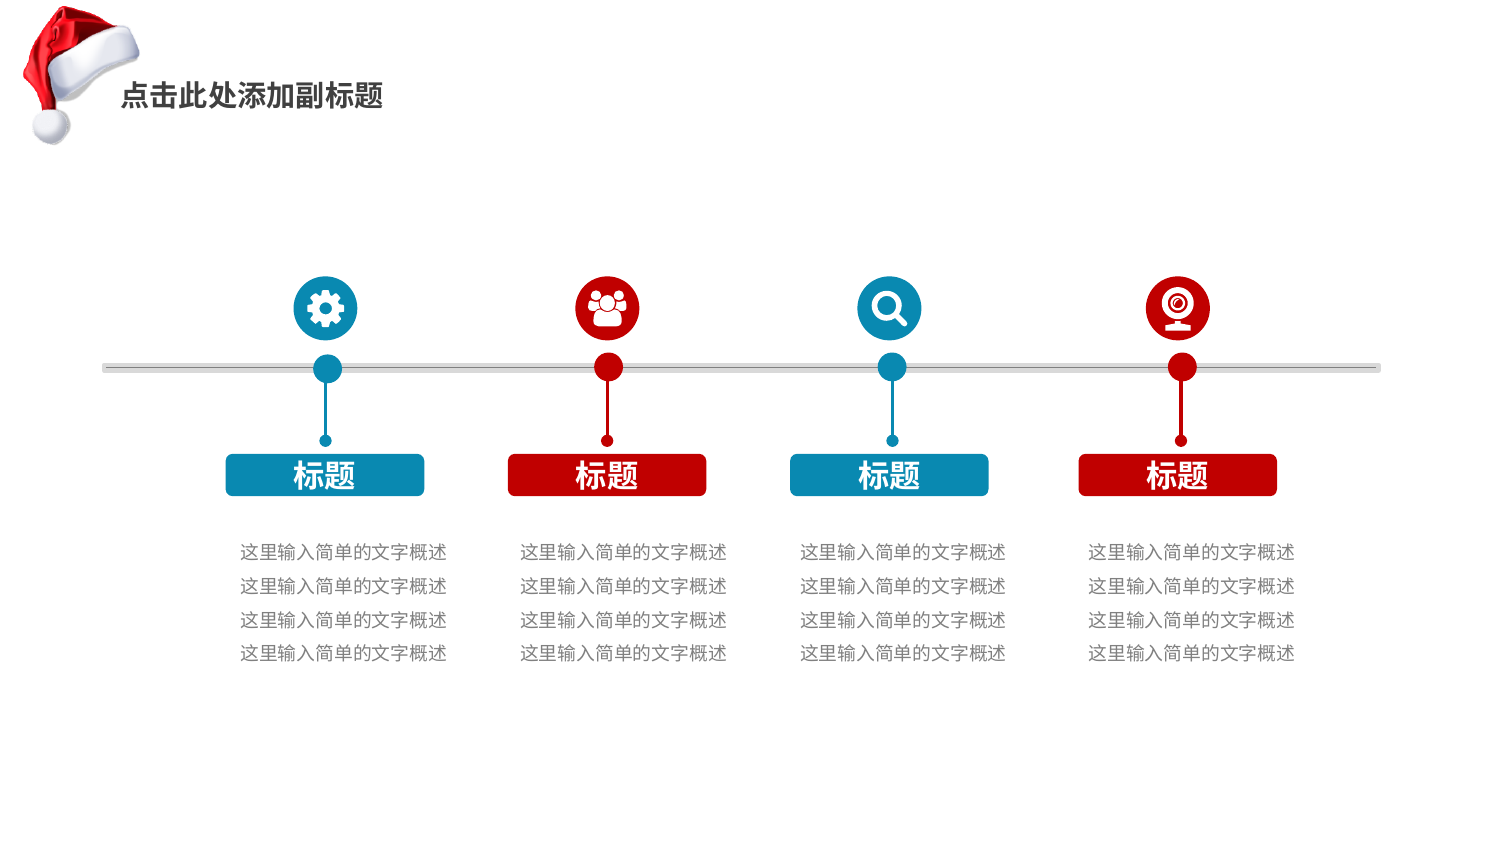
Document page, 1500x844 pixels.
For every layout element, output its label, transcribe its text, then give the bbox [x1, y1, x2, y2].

text_box 点击此处添加副标题 [160, 67, 456, 123]
text_box [871, 290, 908, 327]
text_box [307, 290, 345, 328]
text_box [1199, 363, 1381, 373]
text_box [102, 363, 311, 373]
text_box [311, 352, 345, 386]
text_box [592, 350, 626, 384]
text_box 这里输入简单的文字概述 这里输入简单的文字概述 这里输入简单的文字概述 这里输入简单的文字概述 [181, 523, 458, 670]
text_box 这里输入简单的文字概述 这里输入简单的文字概述 这里输入简单的文字概述 这里输入简单的文字概述 [1029, 523, 1306, 670]
text_box 标题 [505, 451, 709, 499]
text_box 这里输入简单的文字概述 这里输入简单的文字概述 这里输入简单的文字概述 这里输入简单的文字概述 [741, 523, 1018, 670]
text_box [625, 363, 876, 373]
text_box [875, 350, 909, 383]
text_box [908, 363, 1166, 373]
text_box [588, 290, 627, 327]
text_box 标题 [787, 451, 991, 499]
text_box [291, 274, 360, 343]
text_box [1165, 350, 1199, 384]
text_box [855, 274, 924, 343]
text_box [1143, 274, 1213, 343]
text_box [573, 274, 642, 343]
text_box 这里输入简单的文字概述 这里输入简单的文字概述 这里输入简单的文字概述 这里输入简单的文字概述 [461, 523, 738, 670]
picture [0, 0, 157, 160]
text_box [1161, 287, 1194, 331]
text_box 标题 [223, 451, 427, 499]
text_box 标题 [1076, 451, 1280, 499]
text_box [344, 363, 592, 373]
